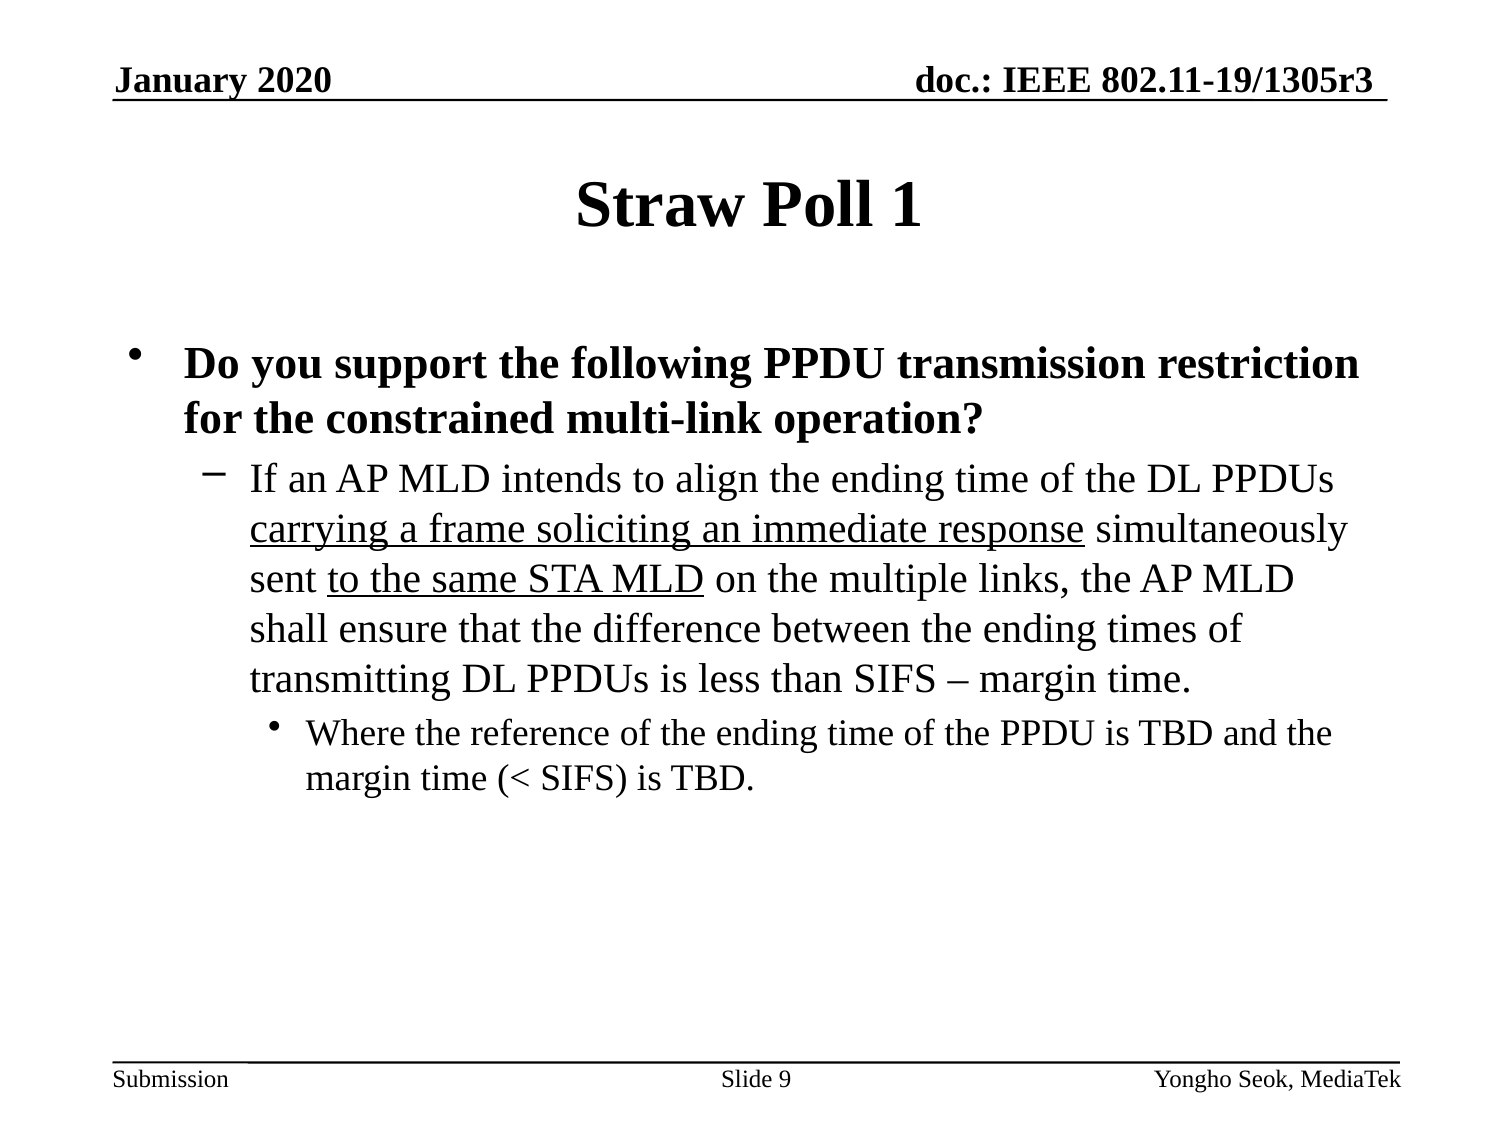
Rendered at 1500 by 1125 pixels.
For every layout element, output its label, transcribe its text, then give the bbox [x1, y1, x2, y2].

list Do you support the following PPDU transmission restriction for the constrained multi-link operation? If an AP MLD intends to align the ending time of the DL PPDUs carrying a frame soliciting an immediate response simultaneously sent to the same STA MLD on the multiple links, the AP MLD shall ensure that the difference between the ending times of transmitting DL PPDUs is less than SIFS – margin time. Where the reference of the ending time of the PPDU is TBD and the margin time (< SIFS) is TBD. [112, 324, 1388, 1001]
title Straw Poll 1 [112, 112, 1388, 288]
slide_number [114, 54, 335, 101]
footer Yongho Seok, MediaTek [1150, 1061, 1402, 1093]
slide_number Slide 9 [712, 1061, 800, 1093]
